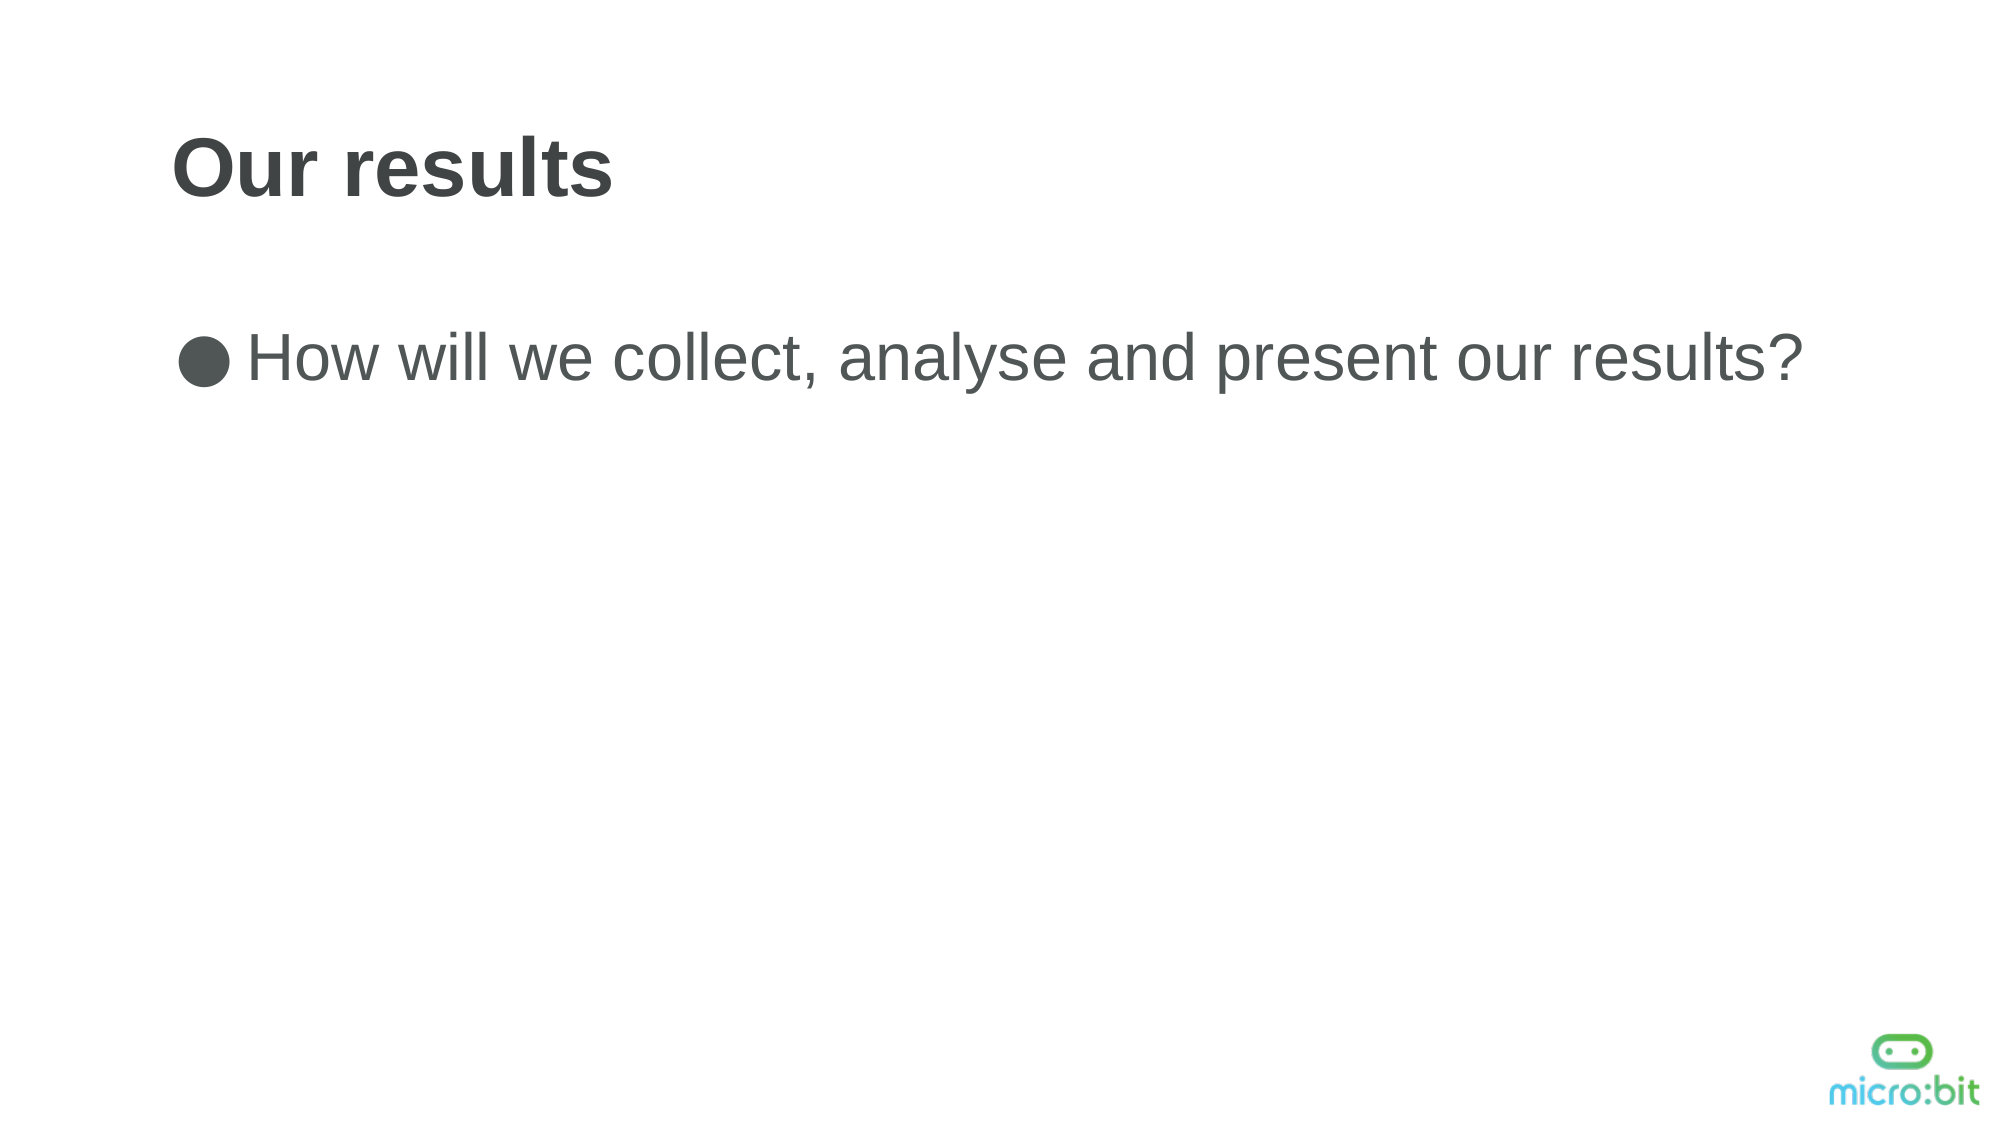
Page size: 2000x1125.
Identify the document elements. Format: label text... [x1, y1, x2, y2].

picture [1829, 1029, 1980, 1106]
text_box Our results How will we collect, analyse and present our results? [156, 105, 1908, 929]
